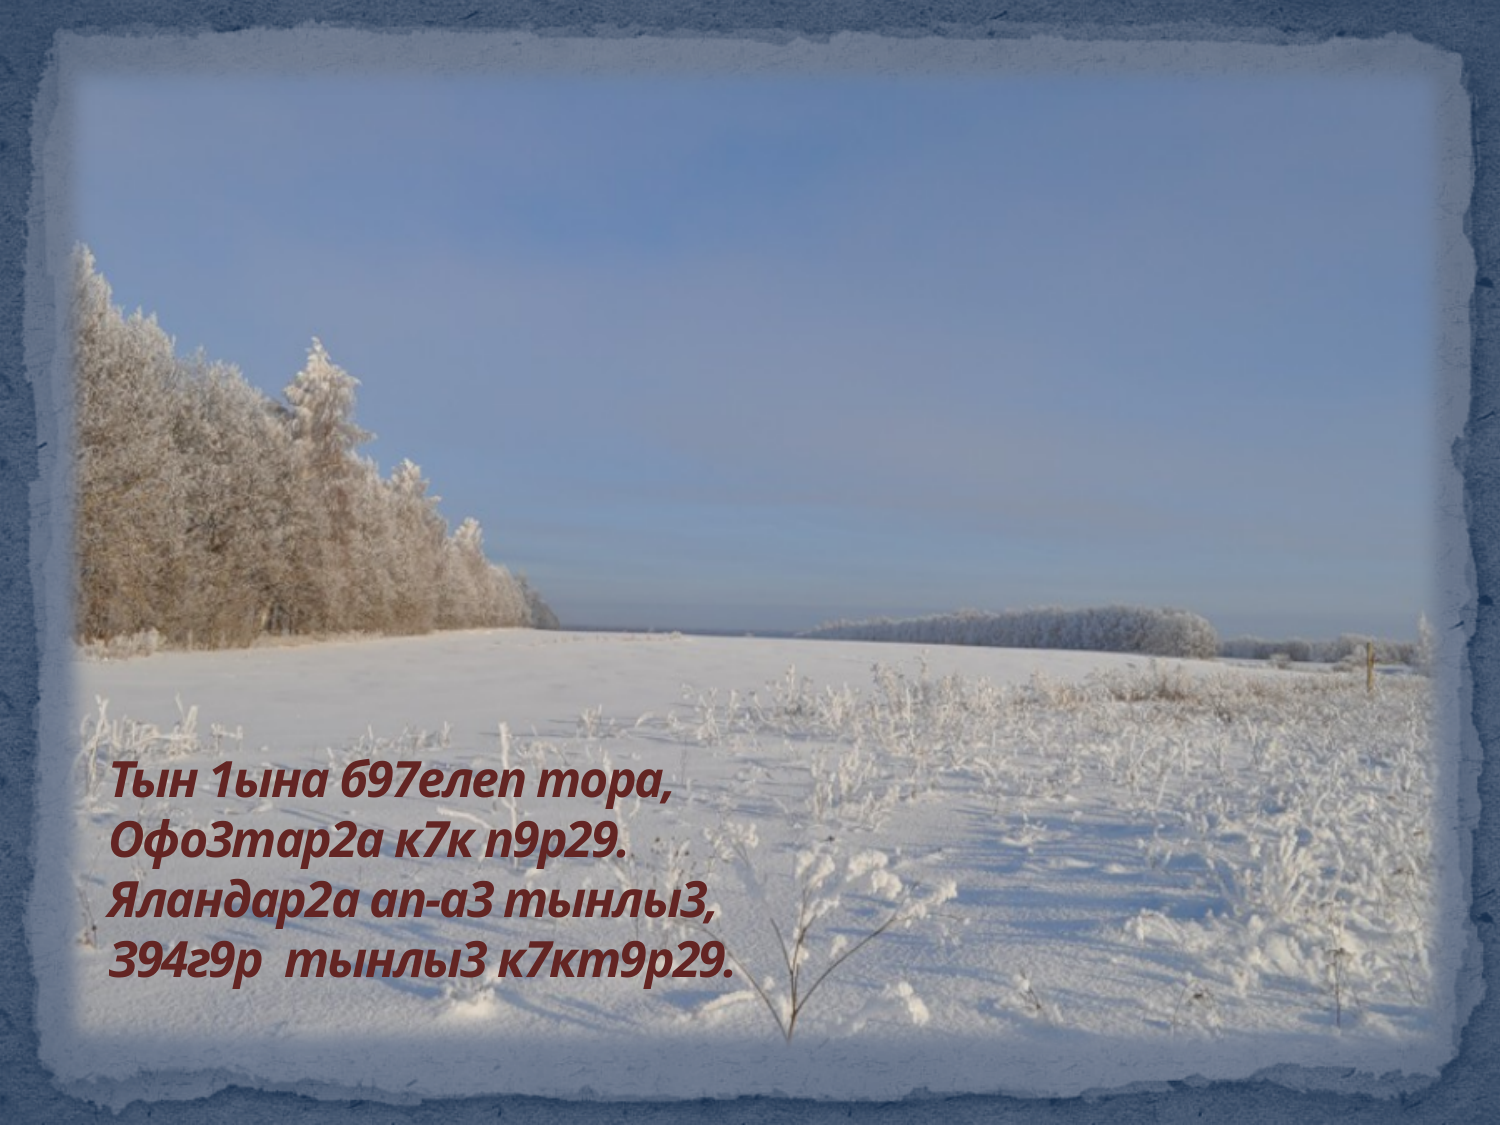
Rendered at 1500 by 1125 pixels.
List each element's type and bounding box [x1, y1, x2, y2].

list [62, 62, 1451, 1053]
